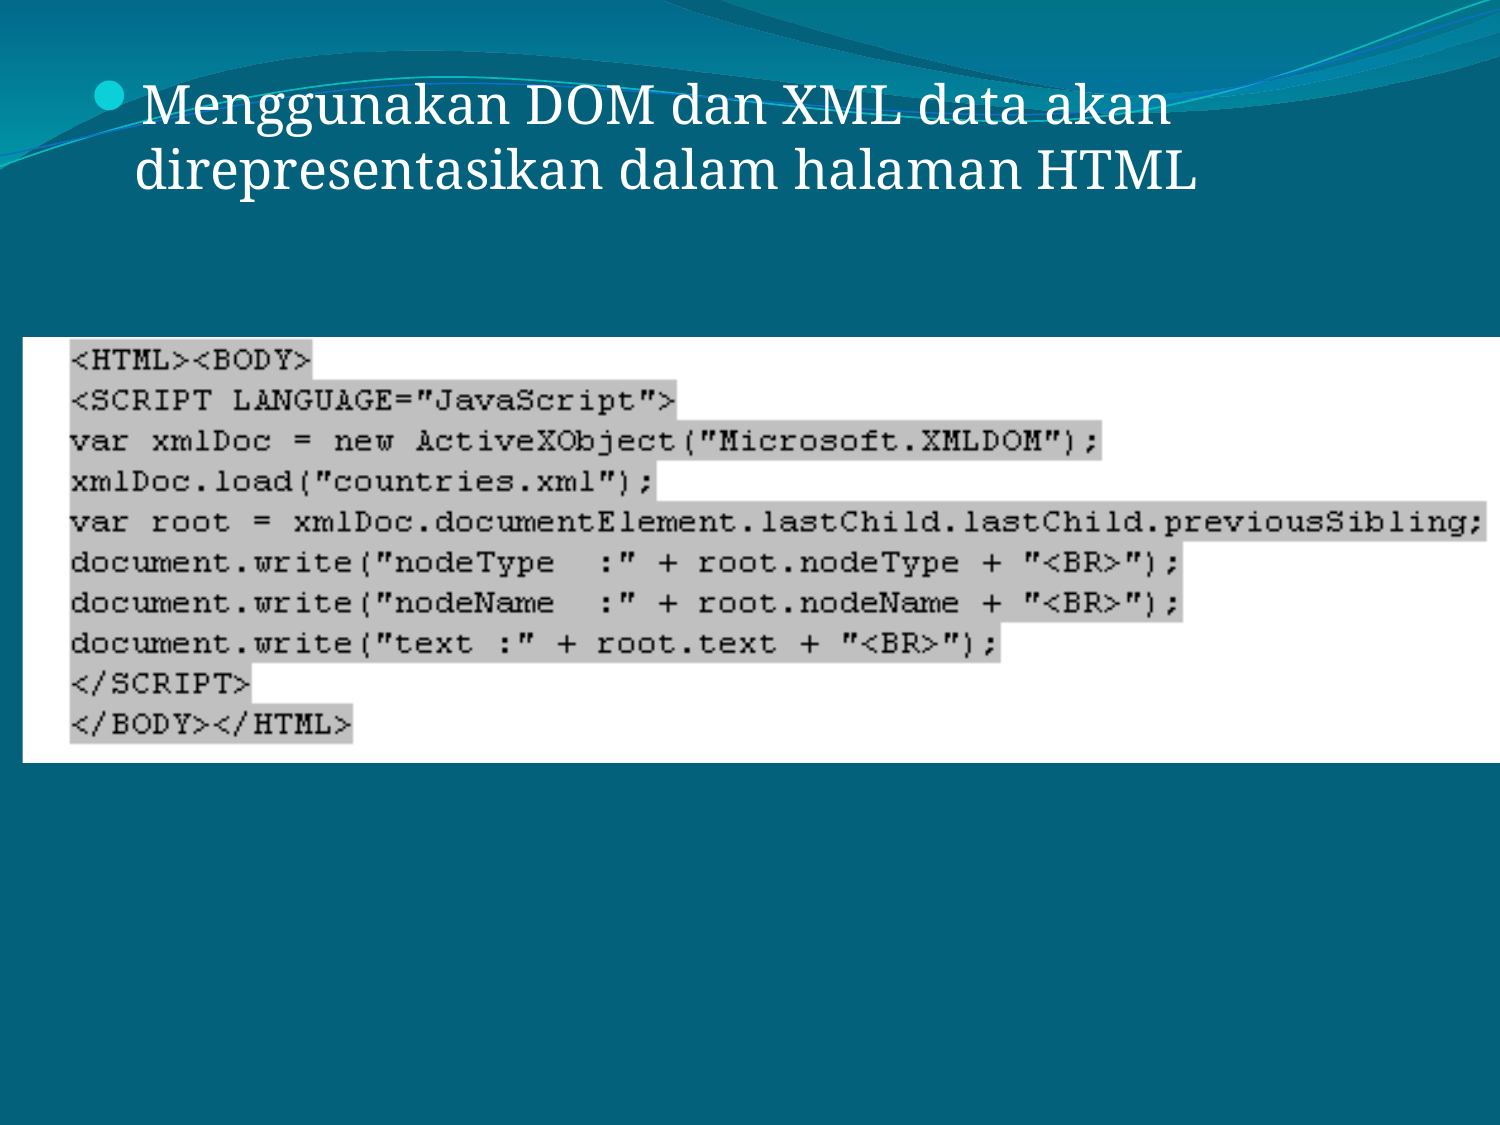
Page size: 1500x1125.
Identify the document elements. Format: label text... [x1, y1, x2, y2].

list Menggunakan DOM dan XML data akan direpresentasikan dalam halaman HTML [74, 62, 1426, 221]
picture [23, 338, 1500, 762]
